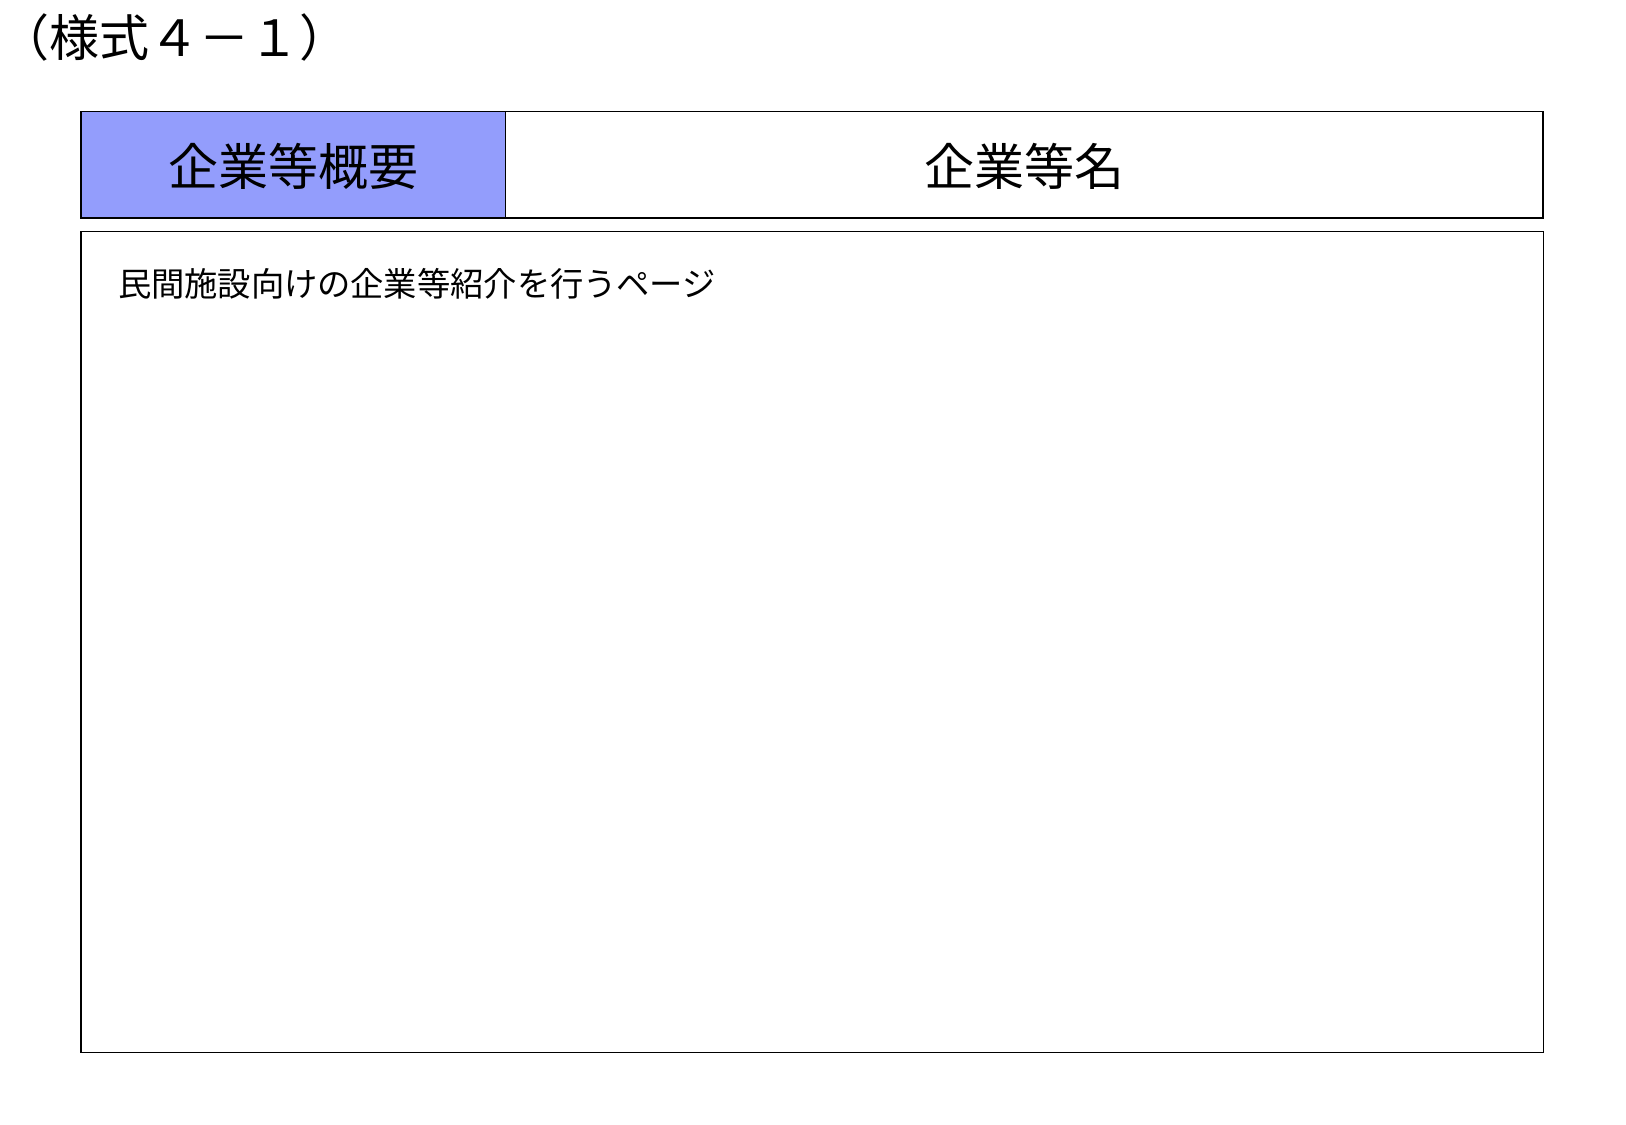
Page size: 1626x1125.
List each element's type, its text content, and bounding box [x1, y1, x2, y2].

text_box （様式４－１） [0, 0, 350, 67]
text_box 民間施設向けの企業等紹介を行うページ [103, 255, 1522, 311]
text_box [81, 231, 1544, 1053]
text_box 企業等名 [506, 111, 1543, 219]
text_box 企業等概要 [81, 111, 506, 219]
